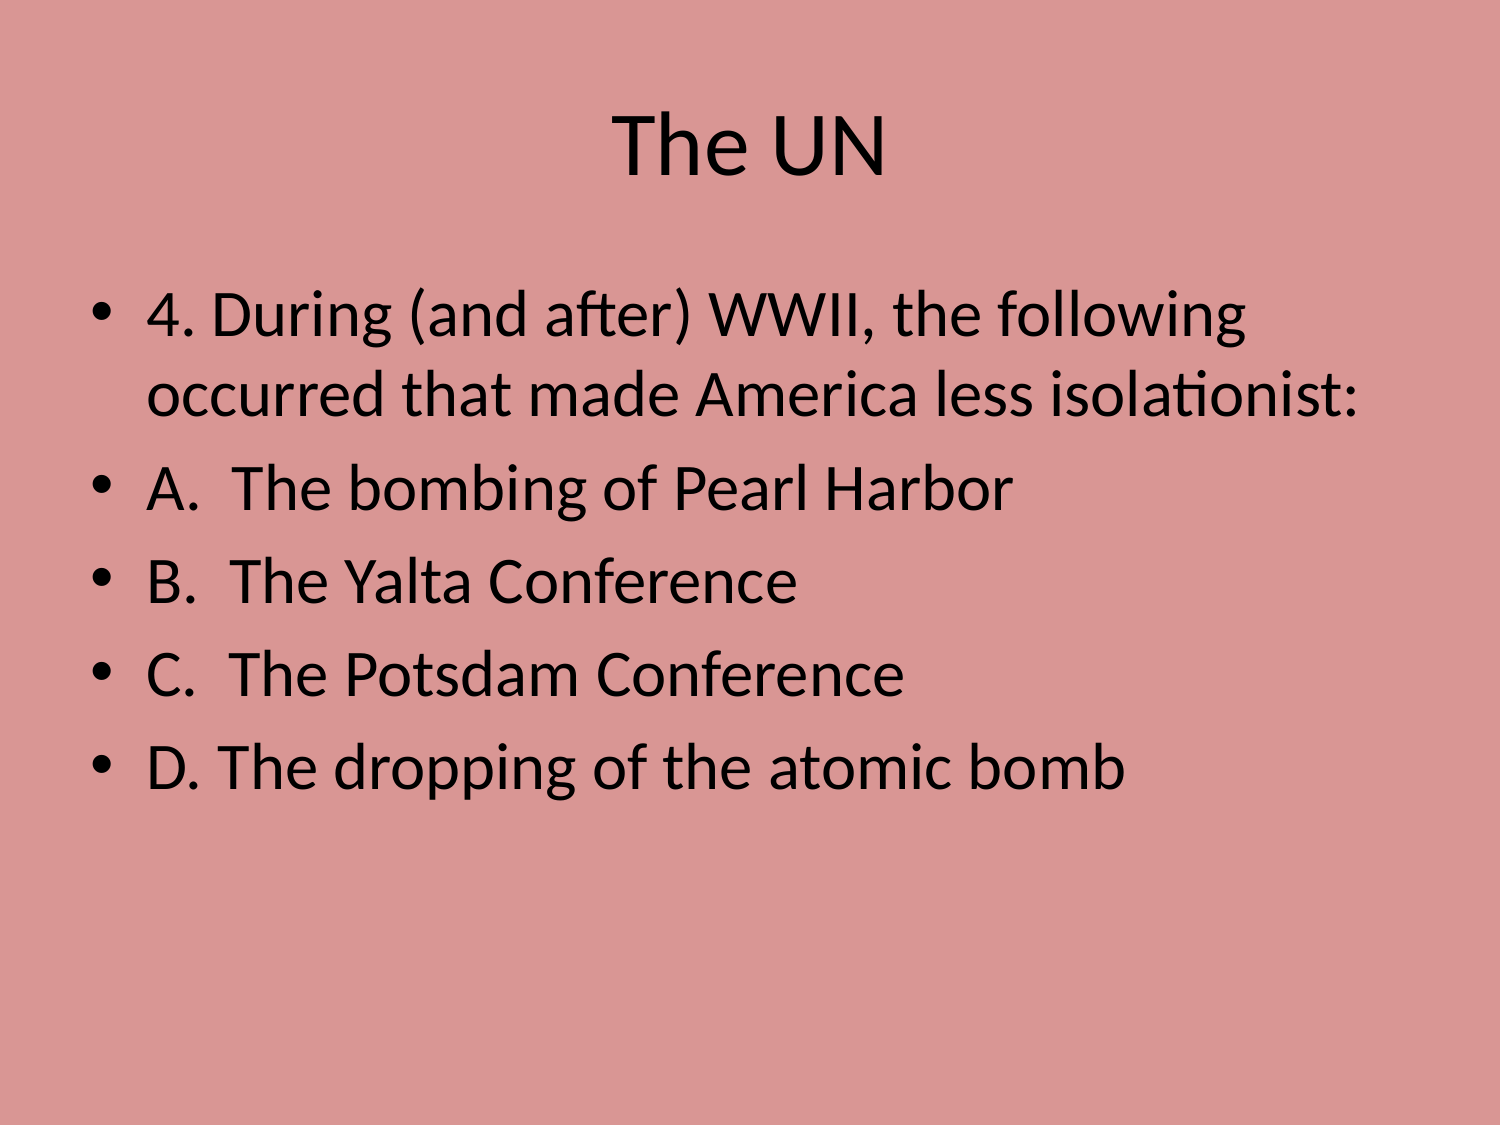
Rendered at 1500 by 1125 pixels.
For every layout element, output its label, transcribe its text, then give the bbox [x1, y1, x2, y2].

title The UN [75, 45, 1425, 233]
list 4. During (and after) WWII, the following occurred that made America less isolationist: A. The bombing of Pearl Harbor B. The Yalta Conference C. The Potsdam Conference D. The dropping of the atomic bomb [75, 262, 1425, 1005]
